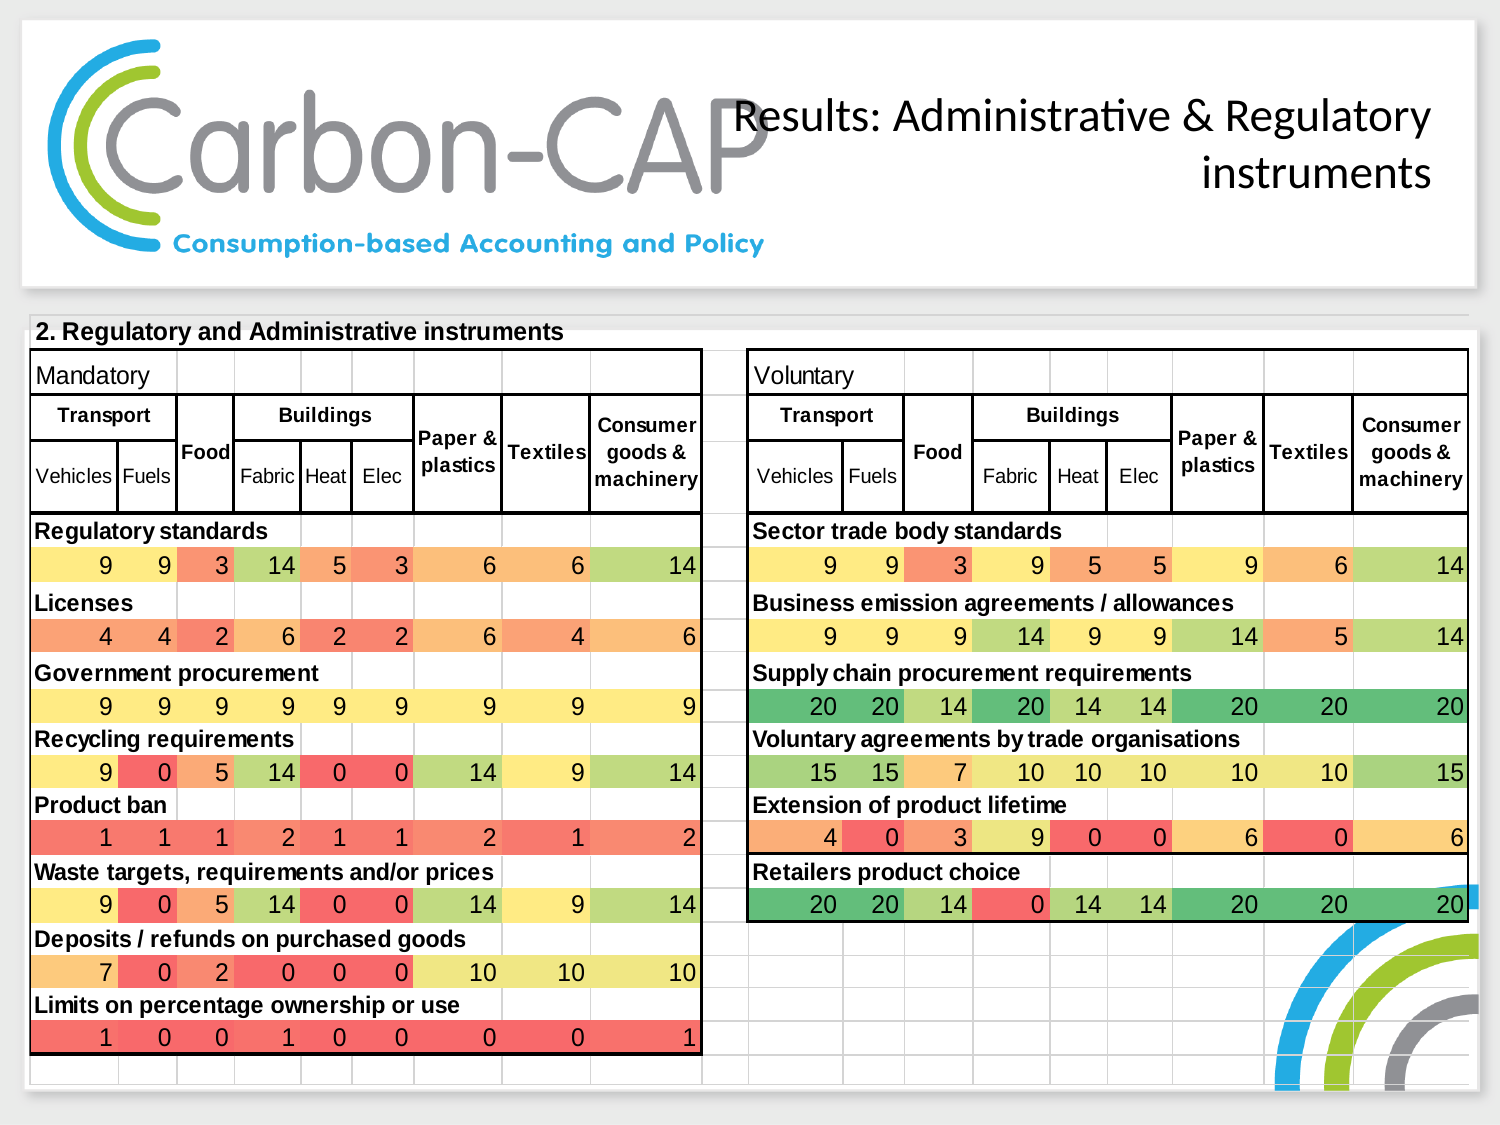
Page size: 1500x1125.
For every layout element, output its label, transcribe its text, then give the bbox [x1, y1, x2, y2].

picture [0, 0, 1500, 1125]
title Results: Administrative & Regulatory instruments [665, 19, 1447, 207]
